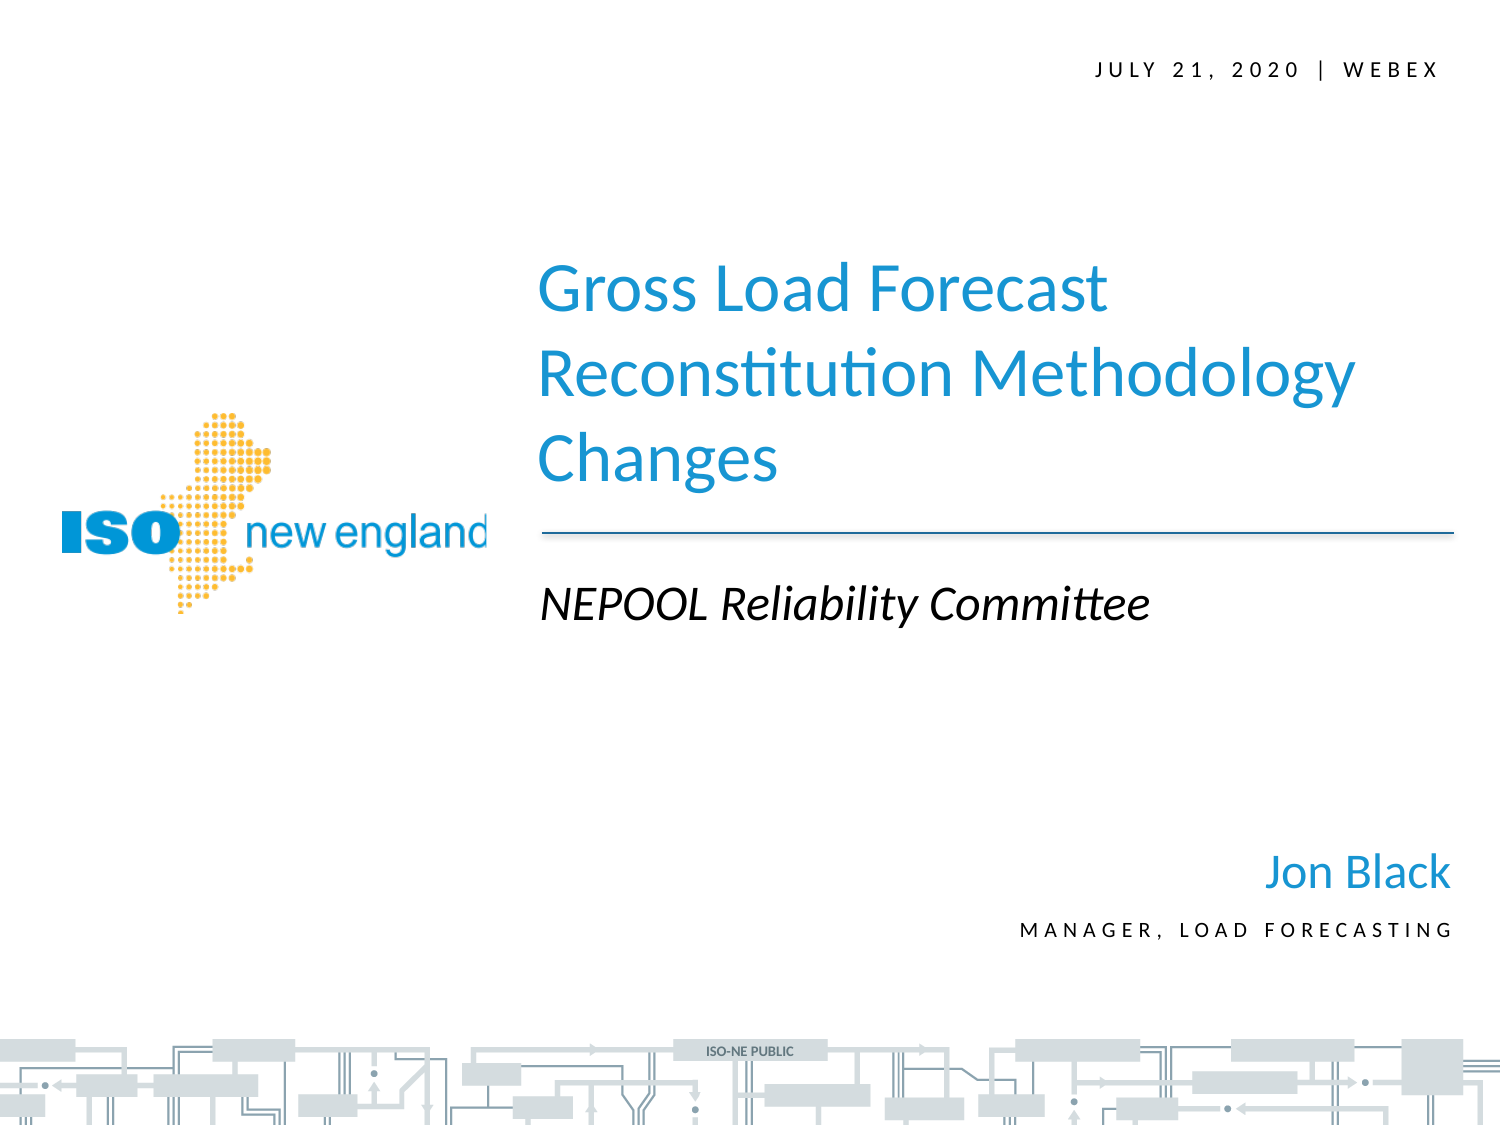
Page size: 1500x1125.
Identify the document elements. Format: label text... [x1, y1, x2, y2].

list July 21, 2020 | webex [539, 43, 1452, 94]
list Manager, Load Forecasting [539, 915, 1452, 979]
list Jon Black [539, 838, 1452, 902]
list Gross Load Forecast Reconstitution Methodology Changes [537, 232, 1450, 496]
list NEPOOL Reliability Committee [539, 570, 1452, 713]
picture [0, 1031, 1500, 1125]
